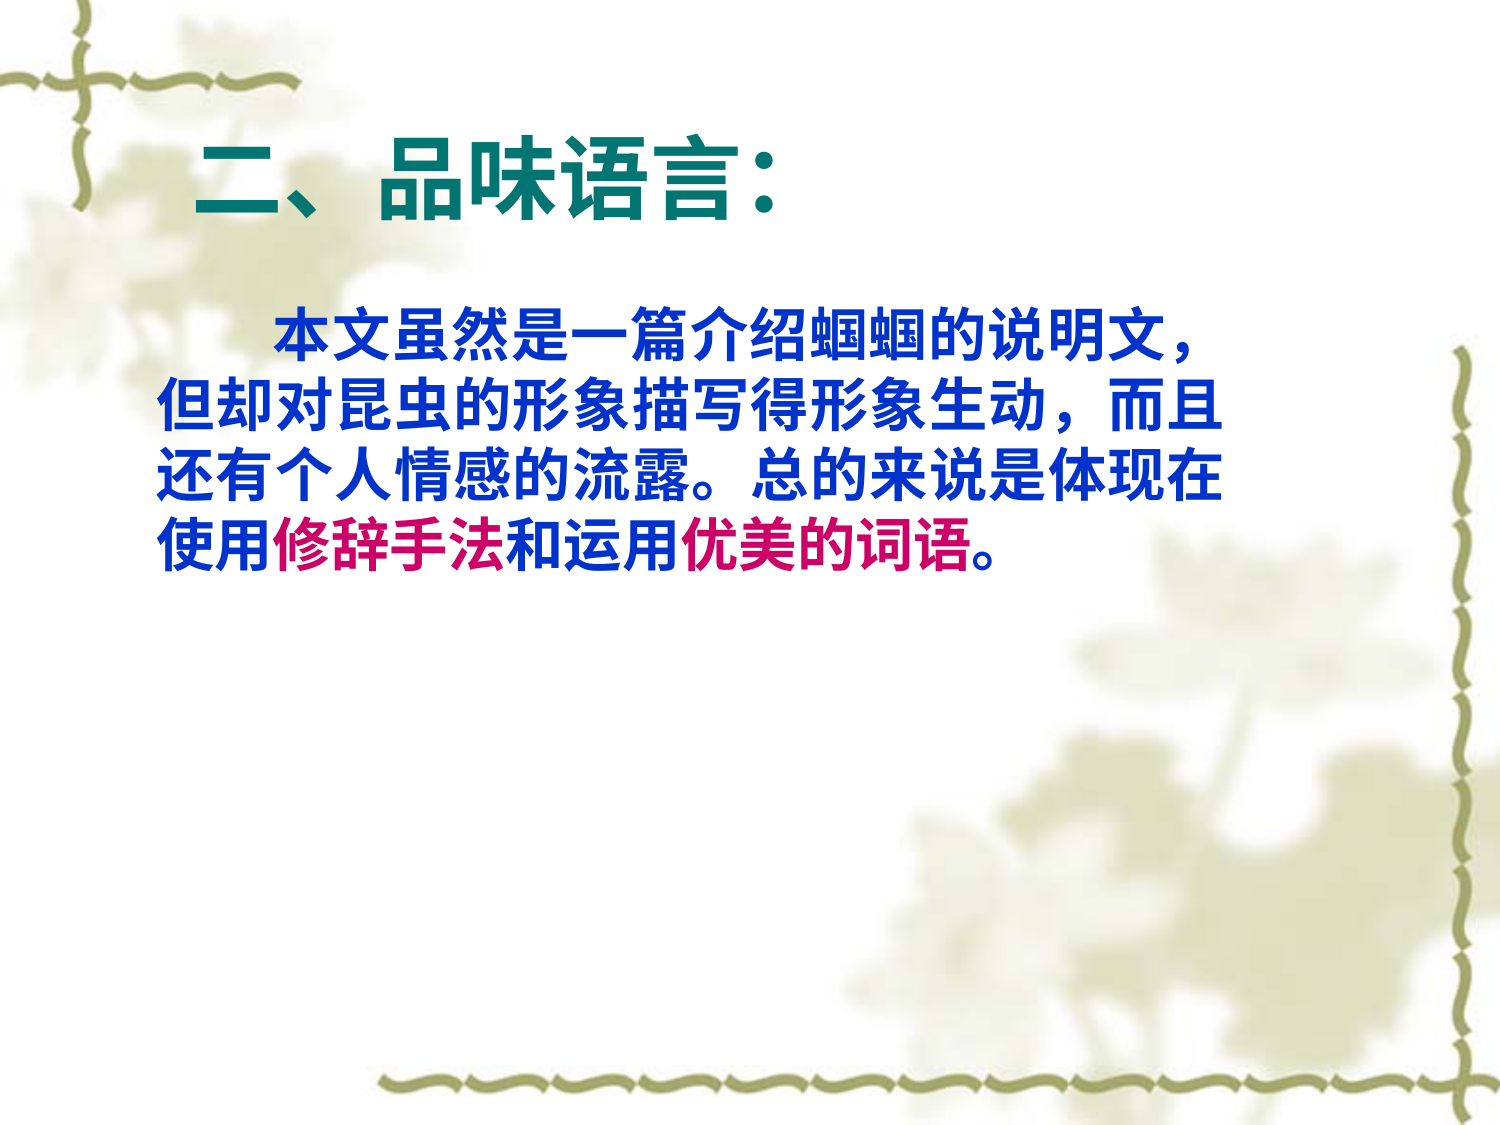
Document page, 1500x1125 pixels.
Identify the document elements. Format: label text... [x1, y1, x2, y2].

text_box 本文虽然是一篇介绍蝈蝈的说明文，但却对昆虫的形象描写得形象生动，而且还有个人情感的流露。总的来说是体现在使用修辞手法和运用优美的词语。 [141, 290, 1241, 586]
text_box [162, 599, 1425, 675]
text_box 二、品味语言： [177, 113, 849, 239]
picture [0, 0, 1500, 1125]
